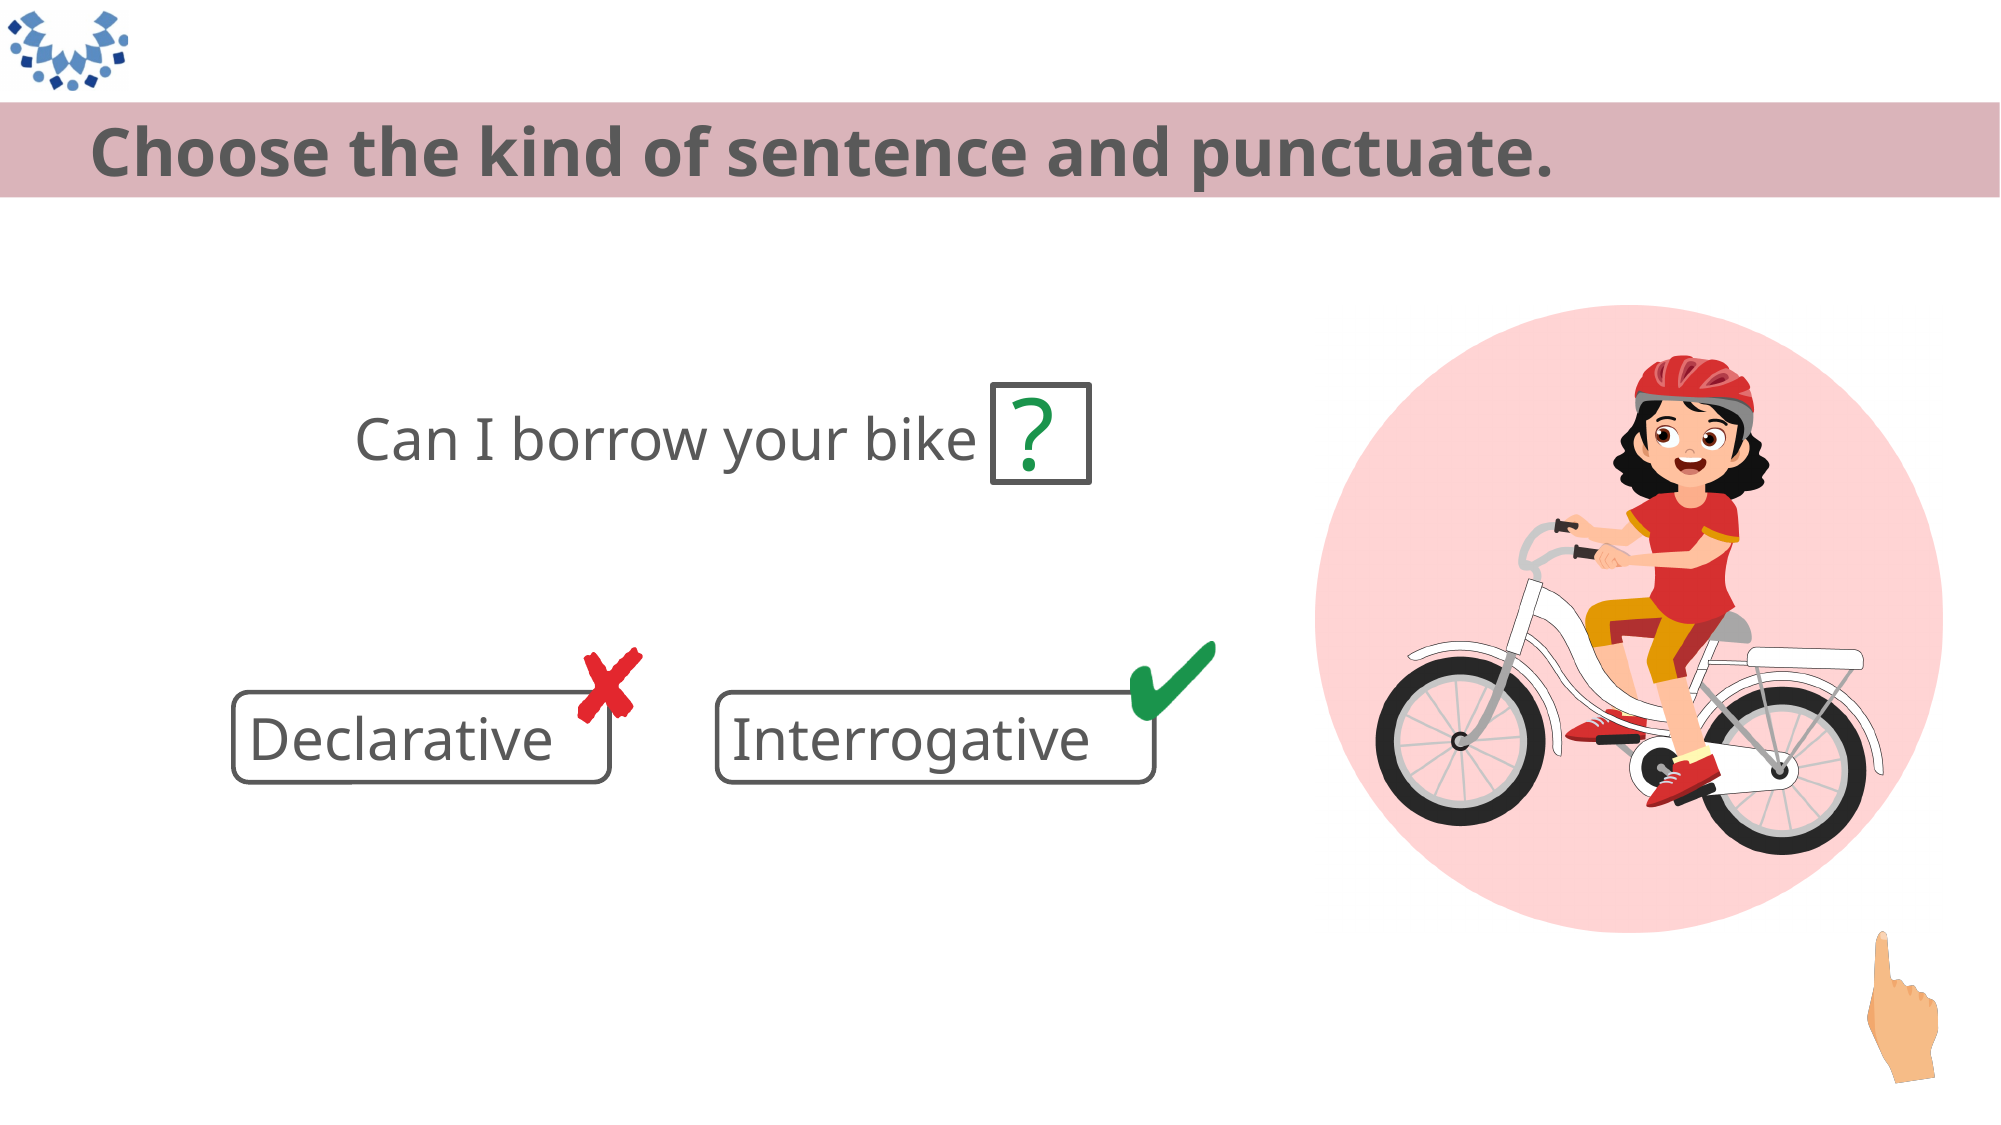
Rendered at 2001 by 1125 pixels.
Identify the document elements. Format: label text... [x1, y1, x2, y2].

picture [577, 647, 643, 724]
text_box Interrogative [717, 692, 1155, 783]
text_box Choose the kind of sentence and punctuate. [0, 102, 2000, 198]
text_box [1083, 385, 1090, 482]
picture [1315, 305, 2000, 1110]
text_box ? [996, 362, 1083, 498]
text_box Can I borrow your bike [343, 396, 991, 478]
picture [0, 10, 129, 91]
text_box [992, 385, 996, 482]
text_box Declarative [233, 692, 610, 783]
picture [1130, 641, 1216, 721]
